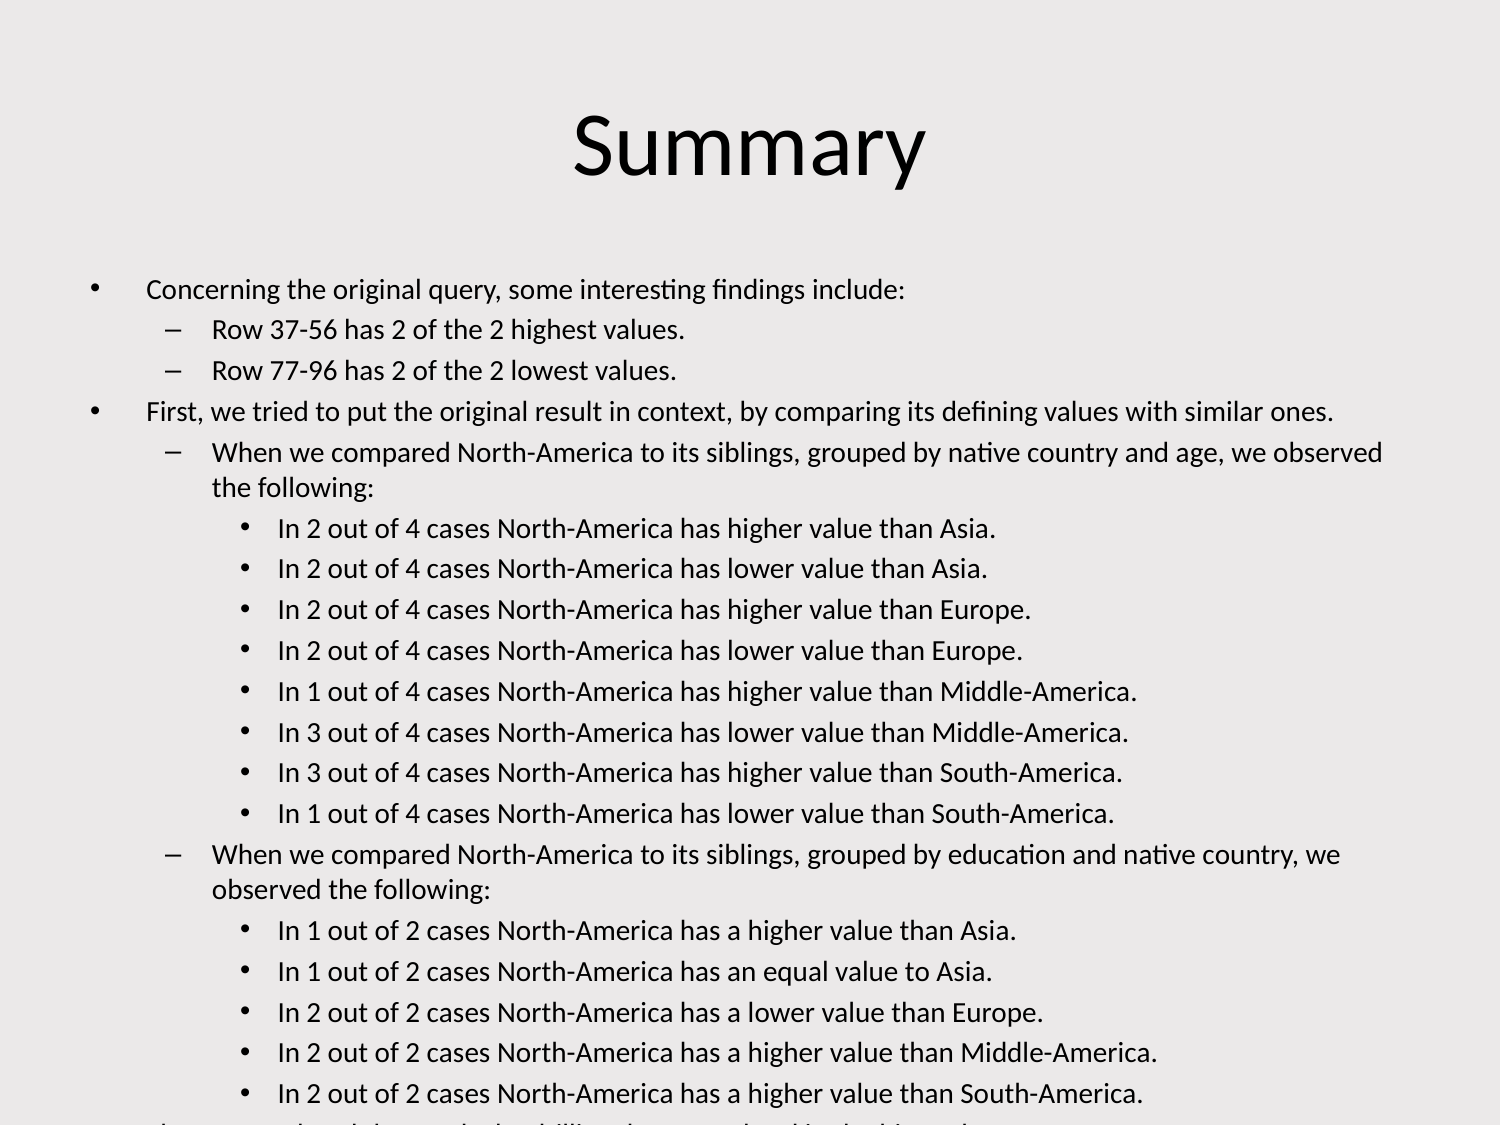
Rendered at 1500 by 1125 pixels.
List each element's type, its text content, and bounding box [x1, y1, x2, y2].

title Summary [75, 45, 1425, 233]
list Concerning the original query, some interesting findings include: Row 37-56 has 2 of the 2 highest values. Row 77-96 has 2 of the 2 lowest values. First, we tried to put the original result in context, by comparing its defining values with similar ones. When we compared North-America to its siblings, grouped by native country and age, we observed the following: In 2 out of 4 cases North-America has higher value than Asia. In 2 out of 4 cases North-America has lower value than Asia. In 2 out of 4 cases North-America has higher value than Europe. In 2 out of 4 cases North-America has lower value than Europe. In 1 out of 4 cases North-America has higher value than Middle-America. In 3 out of 4 cases North-America has lower value than Middle-America. In 3 out of 4 cases North-America has higher value than South-America. In 1 out of 4 cases North-America has lower value than South-America. When we compared North-America to its siblings, grouped by education and native country, we observed the following: In 1 out of 2 cases North-America has a higher value than Asia. In 1 out of 2 cases North-America has an equal value to Asia. In 2 out of 2 cases North-America has a lower value than Europe. In 2 out of 2 cases North-America has a higher value than Middle-America. In 2 out of 2 cases North-America has a higher value than South-America. Then we analyzed the results by drilling down one level in the hierarchy. When we drilled down age, we observed the following facts: Column Post-Secondary has 3 of the 4 highest values. Column Post-Secondary has 2 of the 4 lowest values. Column Without-Post-Secondary has 2 of the 4 lowest values. When we drilled down education, we observed the following facts: Column 37-56 has 4 of the 6 highest values. Column 77-96 has 4 of the 6 lowest values. [75, 262, 1425, 1005]
